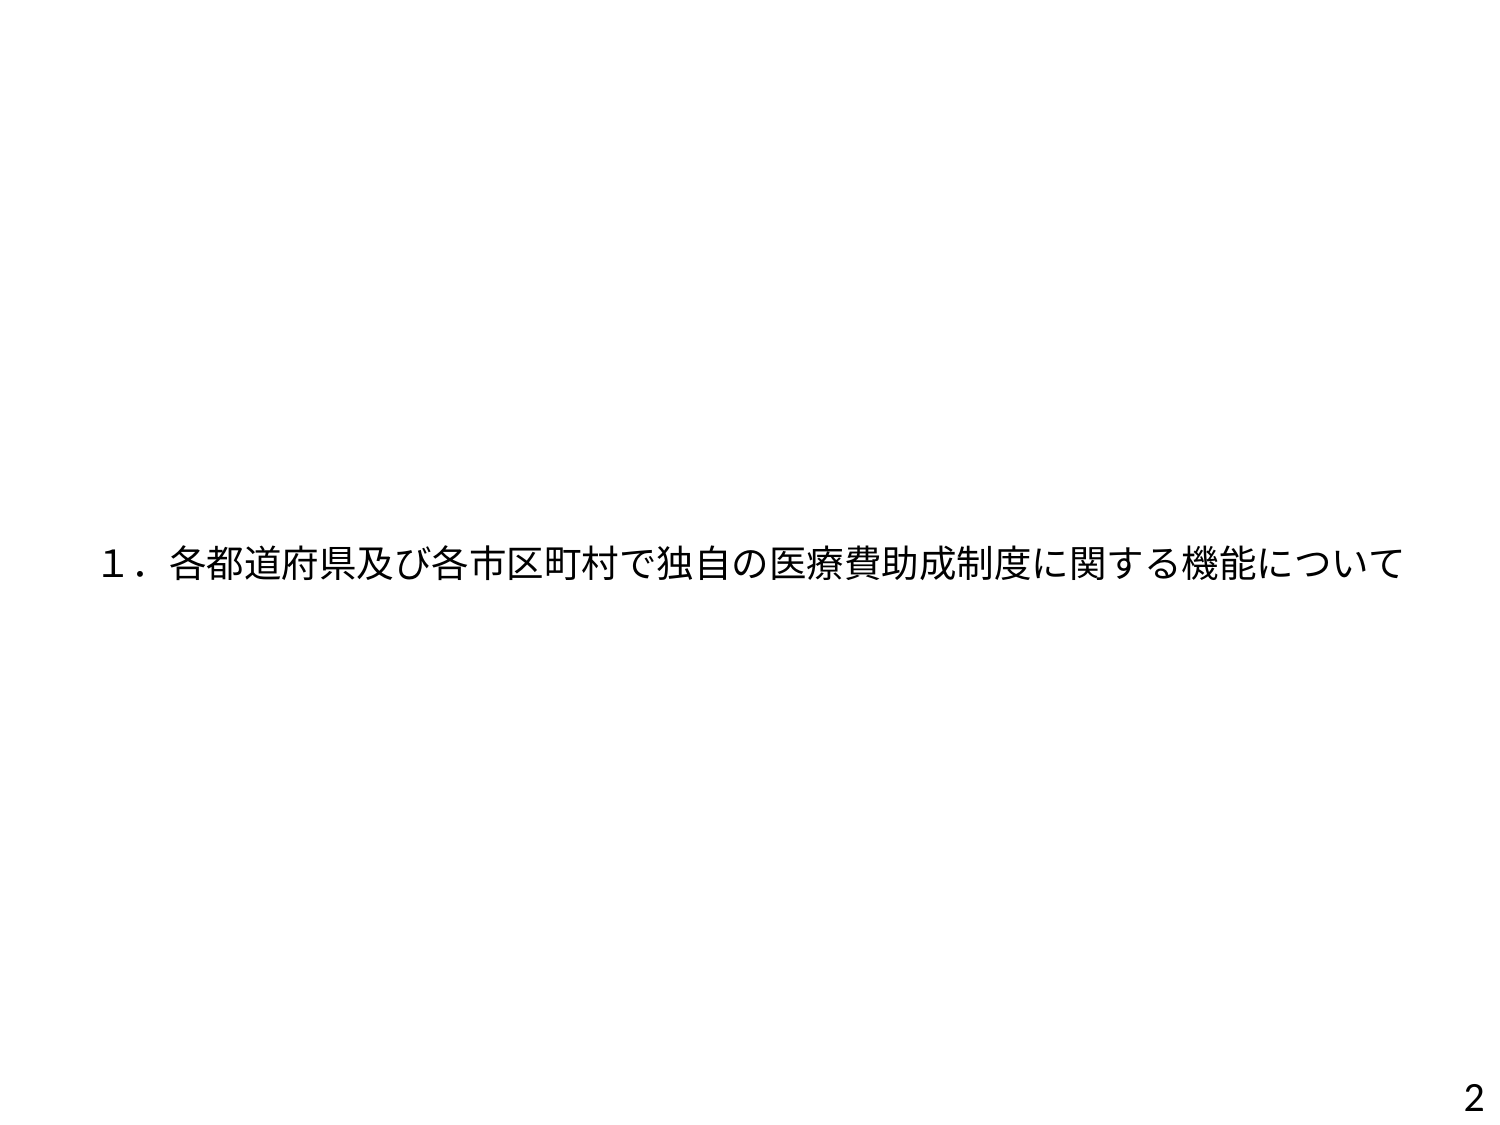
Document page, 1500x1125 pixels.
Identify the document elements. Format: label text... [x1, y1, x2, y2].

slide_number 2 [1149, 1065, 1500, 1125]
text_box １．各都道府県及び各市区町村で独自の医療費助成制度に関する機能について [38, 422, 1462, 703]
